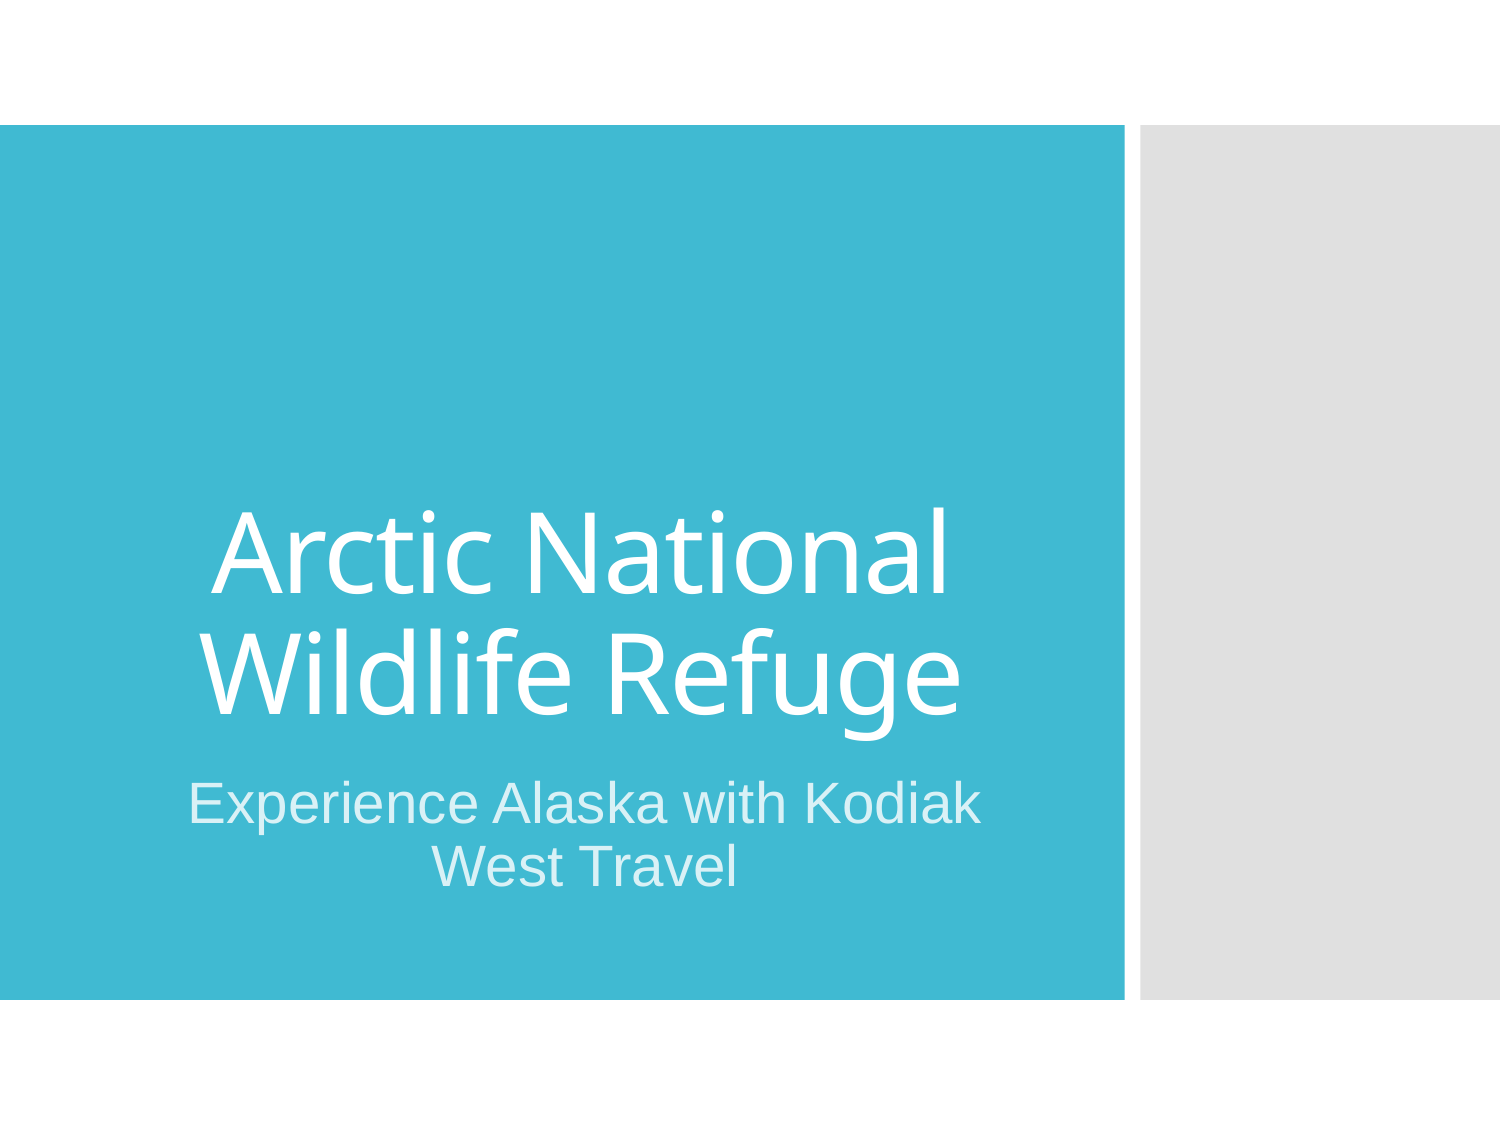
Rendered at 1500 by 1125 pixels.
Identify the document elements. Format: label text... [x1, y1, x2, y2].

title Arctic National Wildlife Refuge [131, 213, 1032, 747]
subtitle Experience Alaska with Kodiak West Travel [135, 766, 1036, 917]
